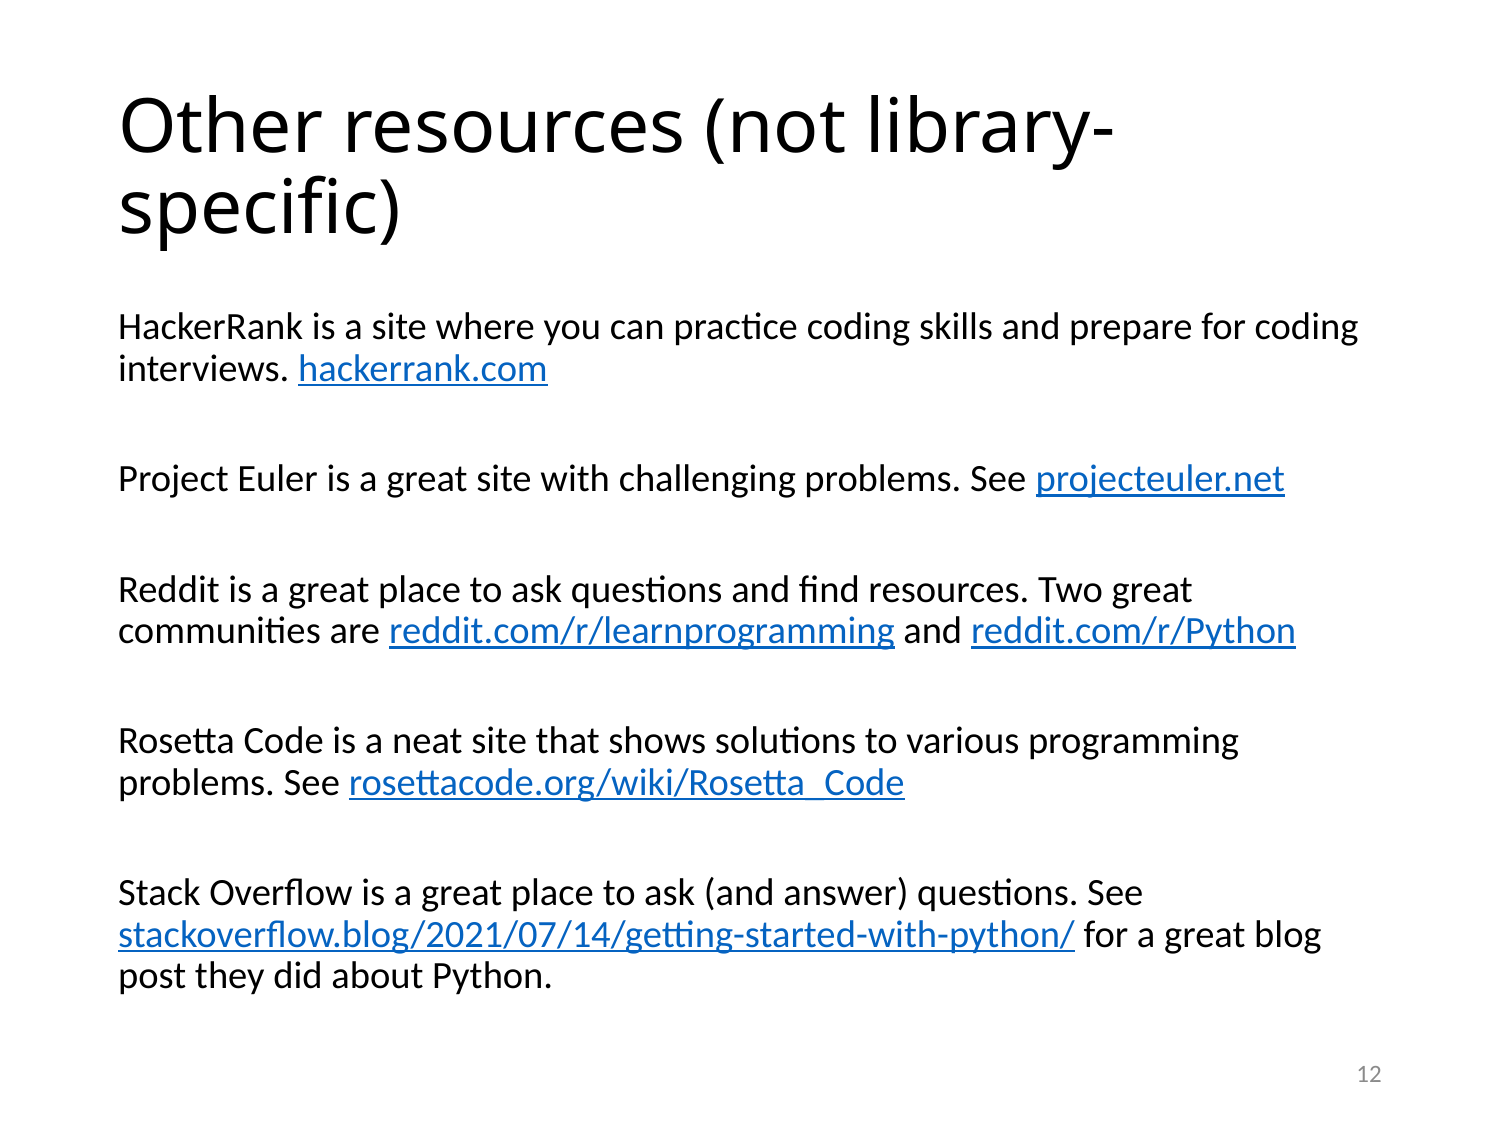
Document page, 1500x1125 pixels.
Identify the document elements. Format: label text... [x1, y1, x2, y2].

slide_number 12 [1059, 1042, 1397, 1103]
list HackerRank is a site where you can practice coding skills and prepare for coding interviews. hackerrank.com Project Euler is a great site with challenging problems. See projecteuler.net Reddit is a great place to ask questions and find resources. Two great communities are reddit.com/r/learnprogramming and reddit.com/r/Python Rosetta Code is a neat site that shows solutions to various programming problems. See rosettacode.org/wiki/Rosetta_Code Stack Overflow is a great place to ask (and answer) questions. See stackoverflow.blog/2021/07/14/getting-started-with-python/ for a great blog post they did about Python. [103, 299, 1397, 1014]
title Other resources (not library-specific) [103, 59, 1397, 278]
